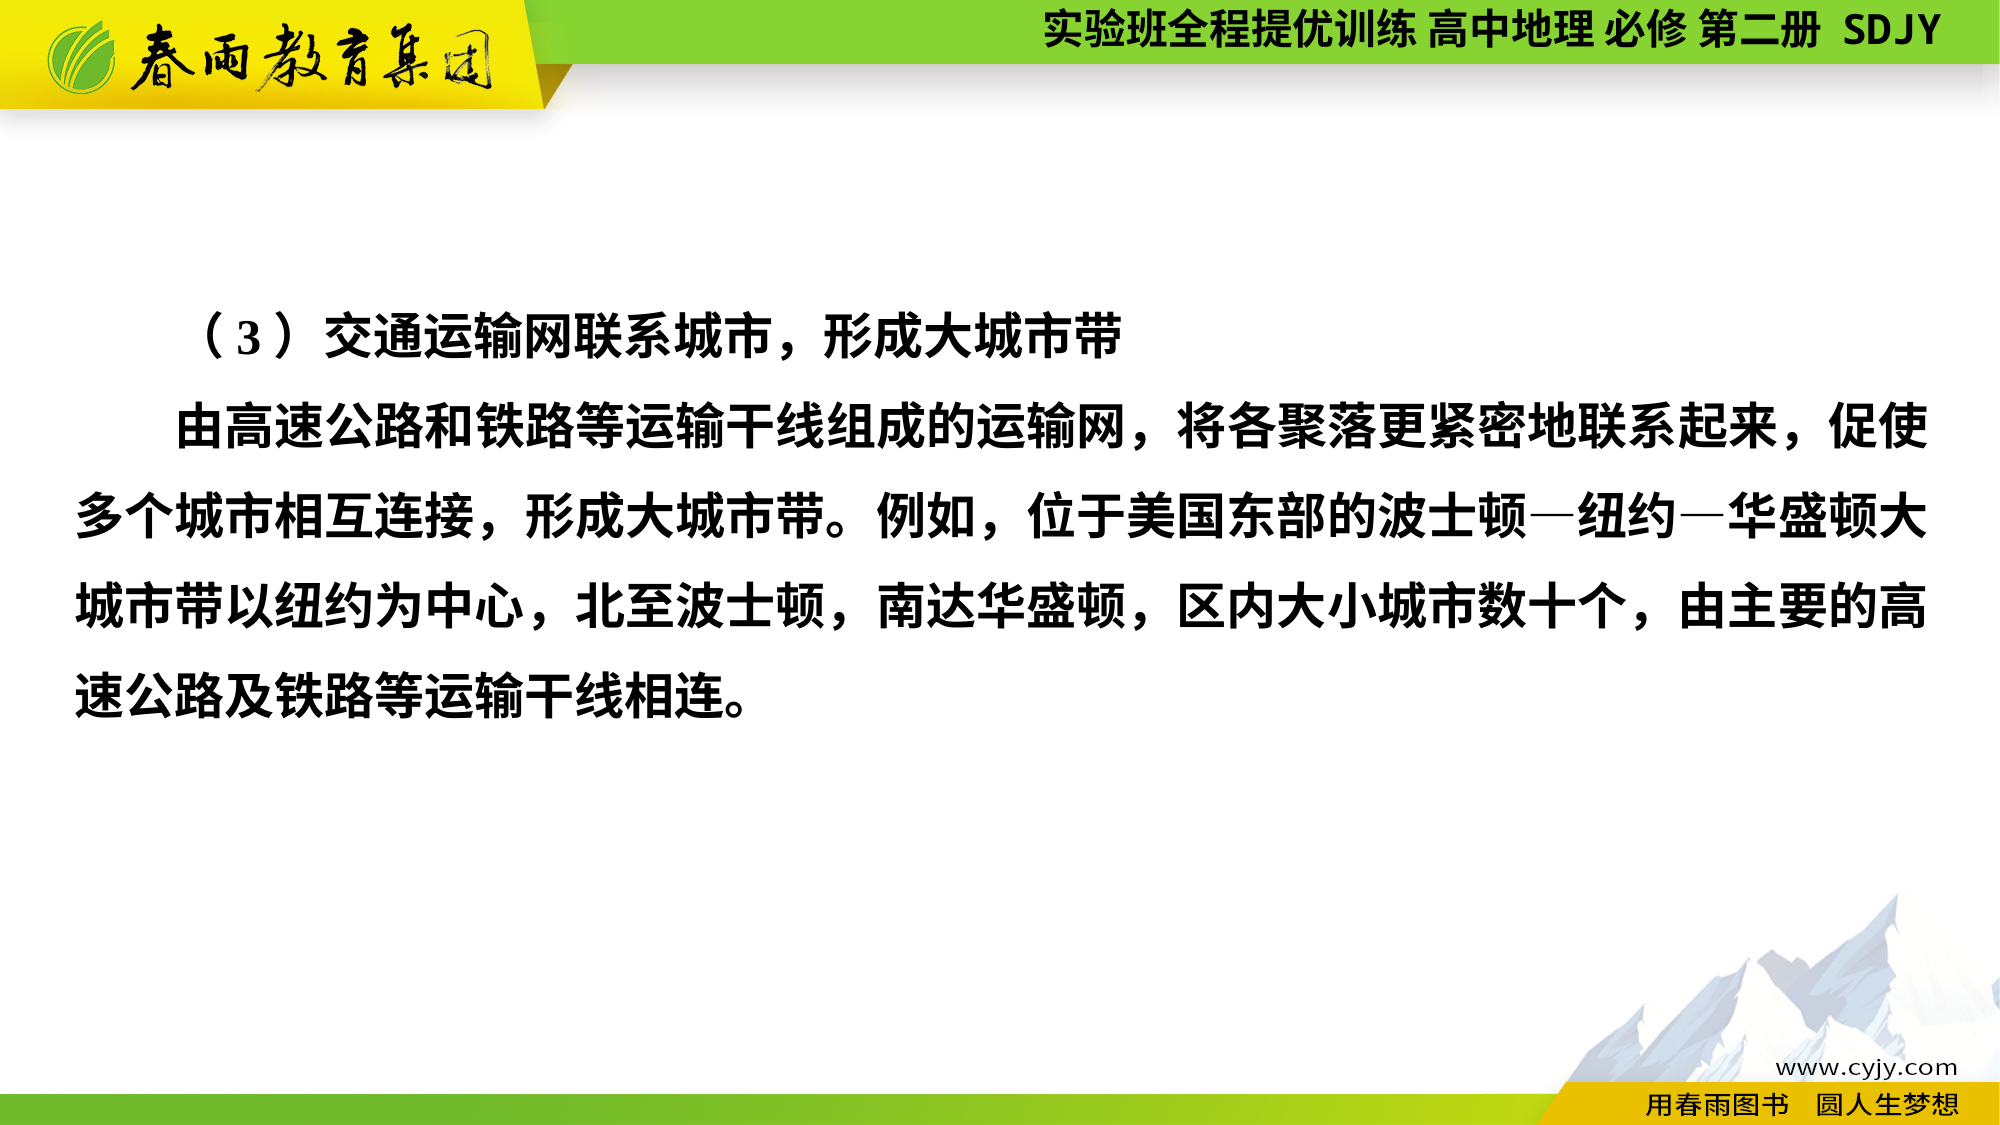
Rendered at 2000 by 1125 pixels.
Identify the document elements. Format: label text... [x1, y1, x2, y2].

picture [0, 0, 2000, 1125]
list （3）交通运输网联系城市，形成大城市带 由高速公路和铁路等运输干线组成的运输网，将各聚落更紧密地联系起来，促使多个城市相互连接，形成大城市带。例如，位于美国东部的波士顿—纽约—华盛顿大城市带以纽约为中心，北至波士顿，南达华盛顿，区内大小城市数十个，由主要的高速公路及铁路等运输干线相连。 [59, 267, 1944, 726]
